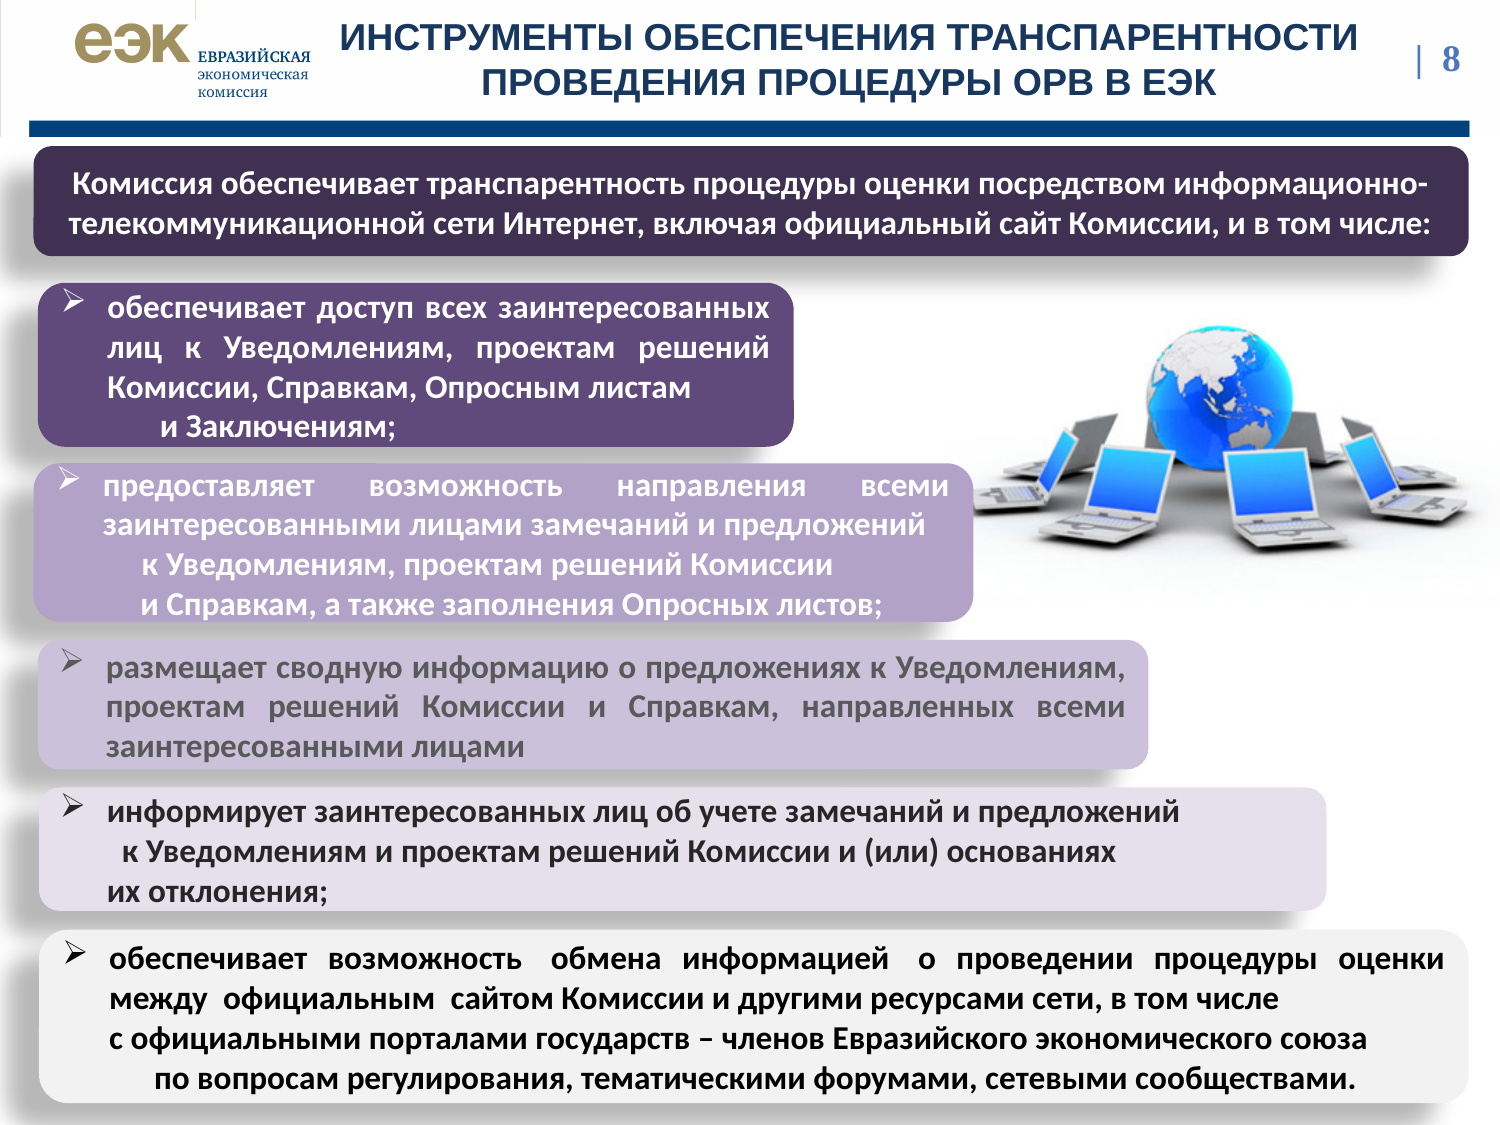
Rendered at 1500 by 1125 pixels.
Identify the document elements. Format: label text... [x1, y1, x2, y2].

text_box размещает сводную информацию о предложениях к Уведомлениям, проектам решений Комиссии и Справкам, направленных всеми заинтересованными лицами [37, 639, 1150, 771]
text_box Комиссия обеспечивает транспарентность процедуры оценки посредством информационно-телекоммуникационной сети Интернет, включая официальный сайт Комиссии, и в том числе: [32, 145, 1470, 258]
text_box обеспечивает возможность обмена информацией о проведении процедуры оценки между официальным сайтом Комиссии и другими ресурсами сети, в том числе с официальными порталами государств – членов Евразийского экономического союза по вопросам регулирования, тематическими форумами, сетевыми сообществами. [38, 928, 1470, 1104]
text_box обеспечивает доступ всех заинтересованных лиц к Уведомлениям, проектам решений Комиссии, Справкам, Опросным листам и Заключениям; [37, 281, 795, 448]
text_box информирует заинтересованных лиц об учете замечаний и предложений к Уведомлениям и проектам решений Комиссии и (или) основаниях их отклонения; [38, 786, 1328, 912]
picture [944, 296, 1500, 609]
text_box Инструменты обеспечения транспарентности проведения процедуры ОРВ в ЕЭК [289, 5, 1410, 110]
text_box предоставляет возможность направления всеми заинтересованными лицами замечаний и предложений к Уведомлениям, проектам решений Комиссии и Справкам, а также заполнения Опросных листов; [32, 462, 965, 623]
text_box | 8 [1400, 26, 1500, 90]
